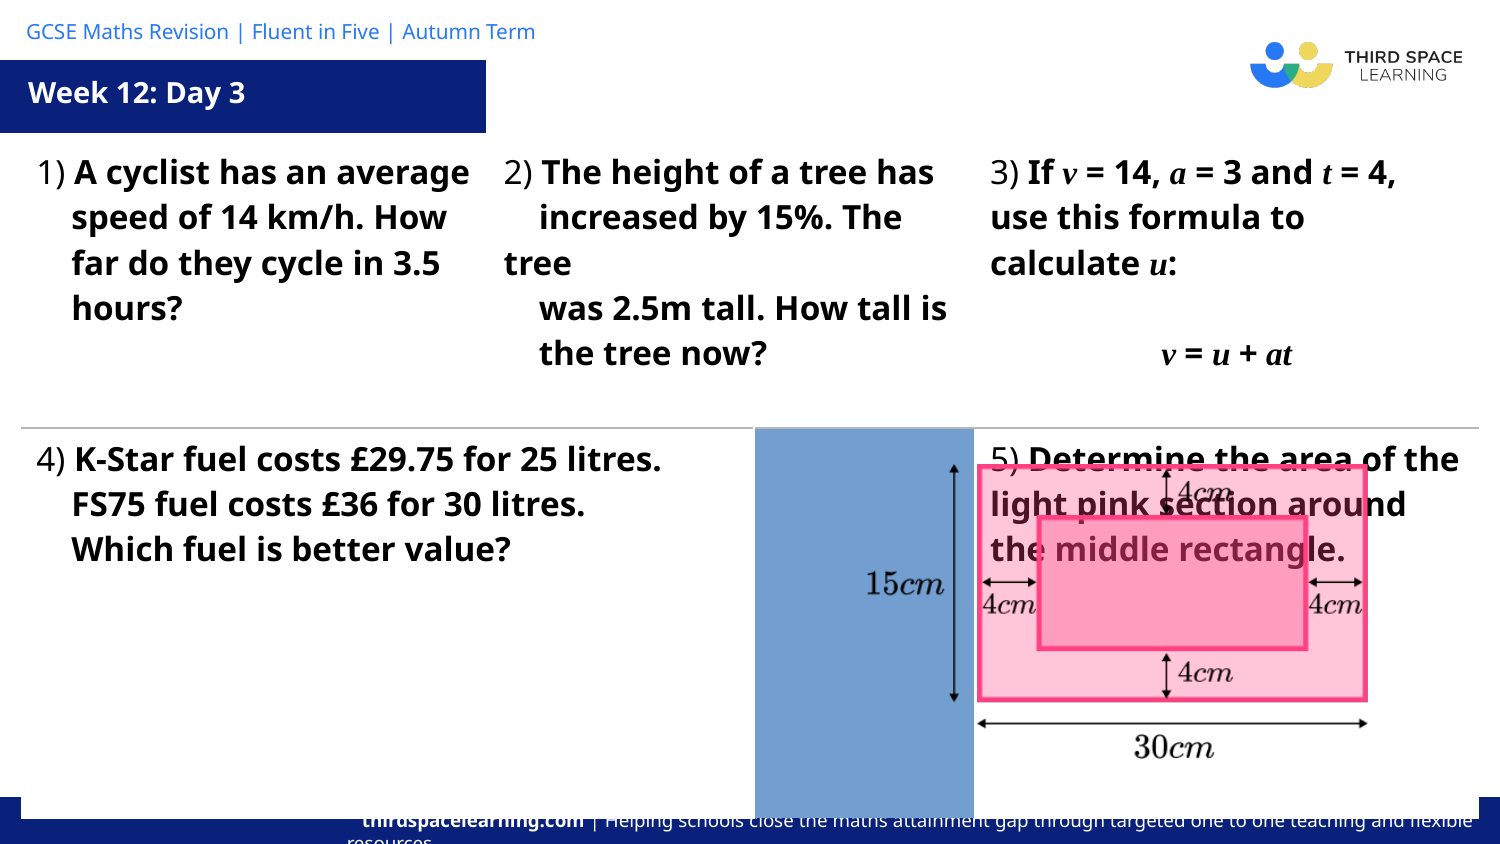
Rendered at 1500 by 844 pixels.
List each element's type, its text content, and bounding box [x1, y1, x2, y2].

picture [865, 464, 1369, 759]
table_header 1) A cyclist has an average speed of 14 km/h. How far do they cycle in 3.5 hours? [22, 142, 488, 427]
text_box Week 12: Day 3 [13, 59, 383, 160]
picture [1250, 33, 1465, 99]
table_header 3) If v = 14, a = 3 and t = 4, use this formula to calculate u: v = u + at [976, 142, 1477, 427]
table_cell 4) K-Star fuel costs £29.75 for 25 litres. FS75 fuel costs £36 for 30 litres. Which fuel is better value? [22, 429, 753, 817]
table_cell 5) Determine the area of the light pink section around the middle rectangle. [976, 429, 1477, 817]
table_header 2) The height of a tree has increased by 15%. The tree was 2.5m tall. How tall is the tree now? [490, 142, 974, 427]
